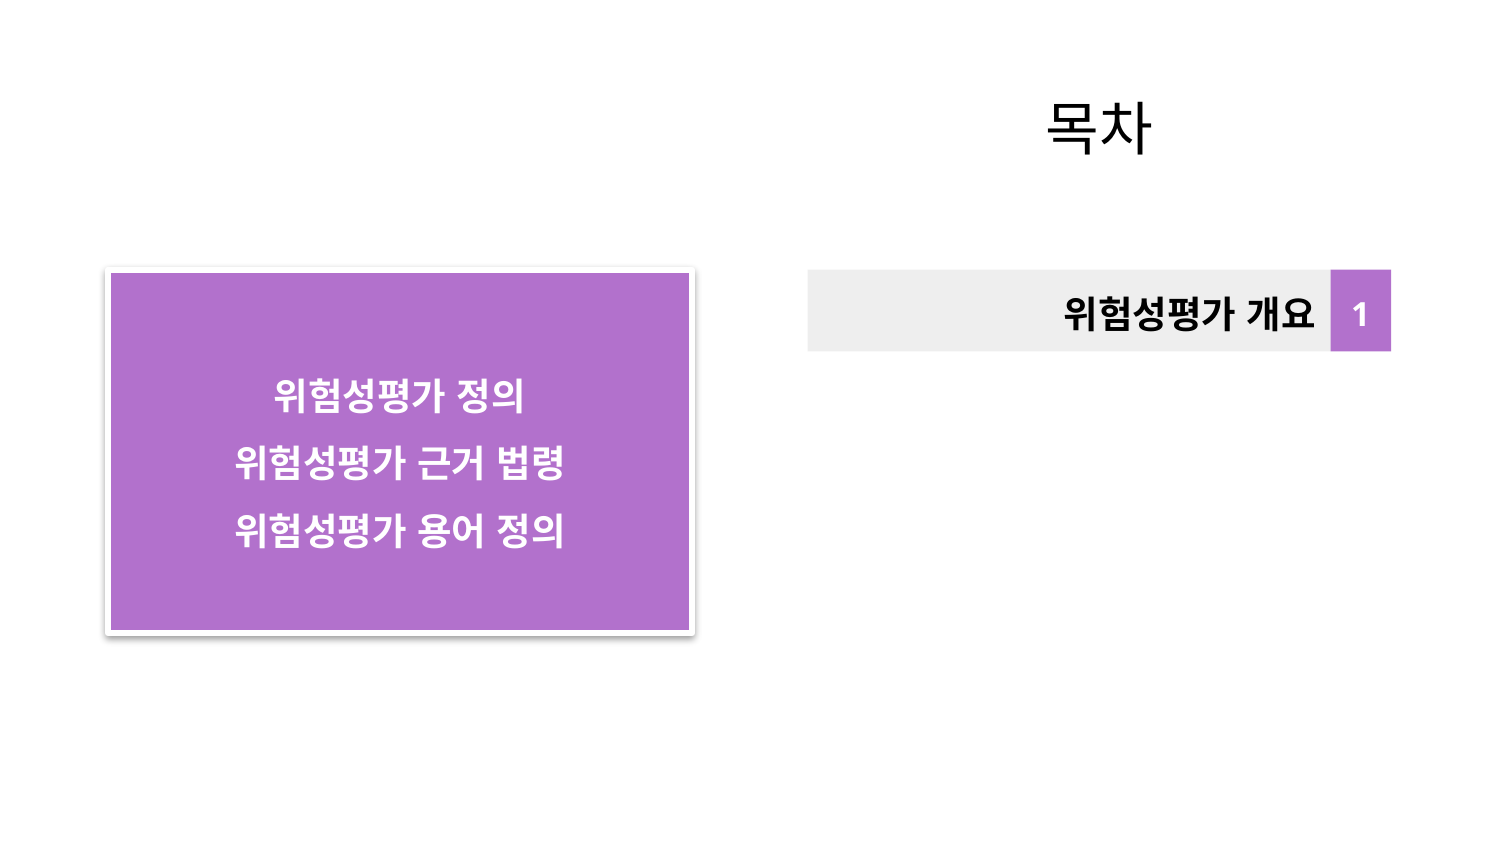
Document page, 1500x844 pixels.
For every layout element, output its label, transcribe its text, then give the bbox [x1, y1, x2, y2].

text_box 위험성평가 정의 위험성평가 근거 법령 위험성평가 용어 정의 [105, 267, 695, 636]
text_box 위험성평가 개요 [807, 269, 1330, 352]
text_box 1 [1330, 269, 1392, 352]
title 목차 [806, 88, 1392, 167]
